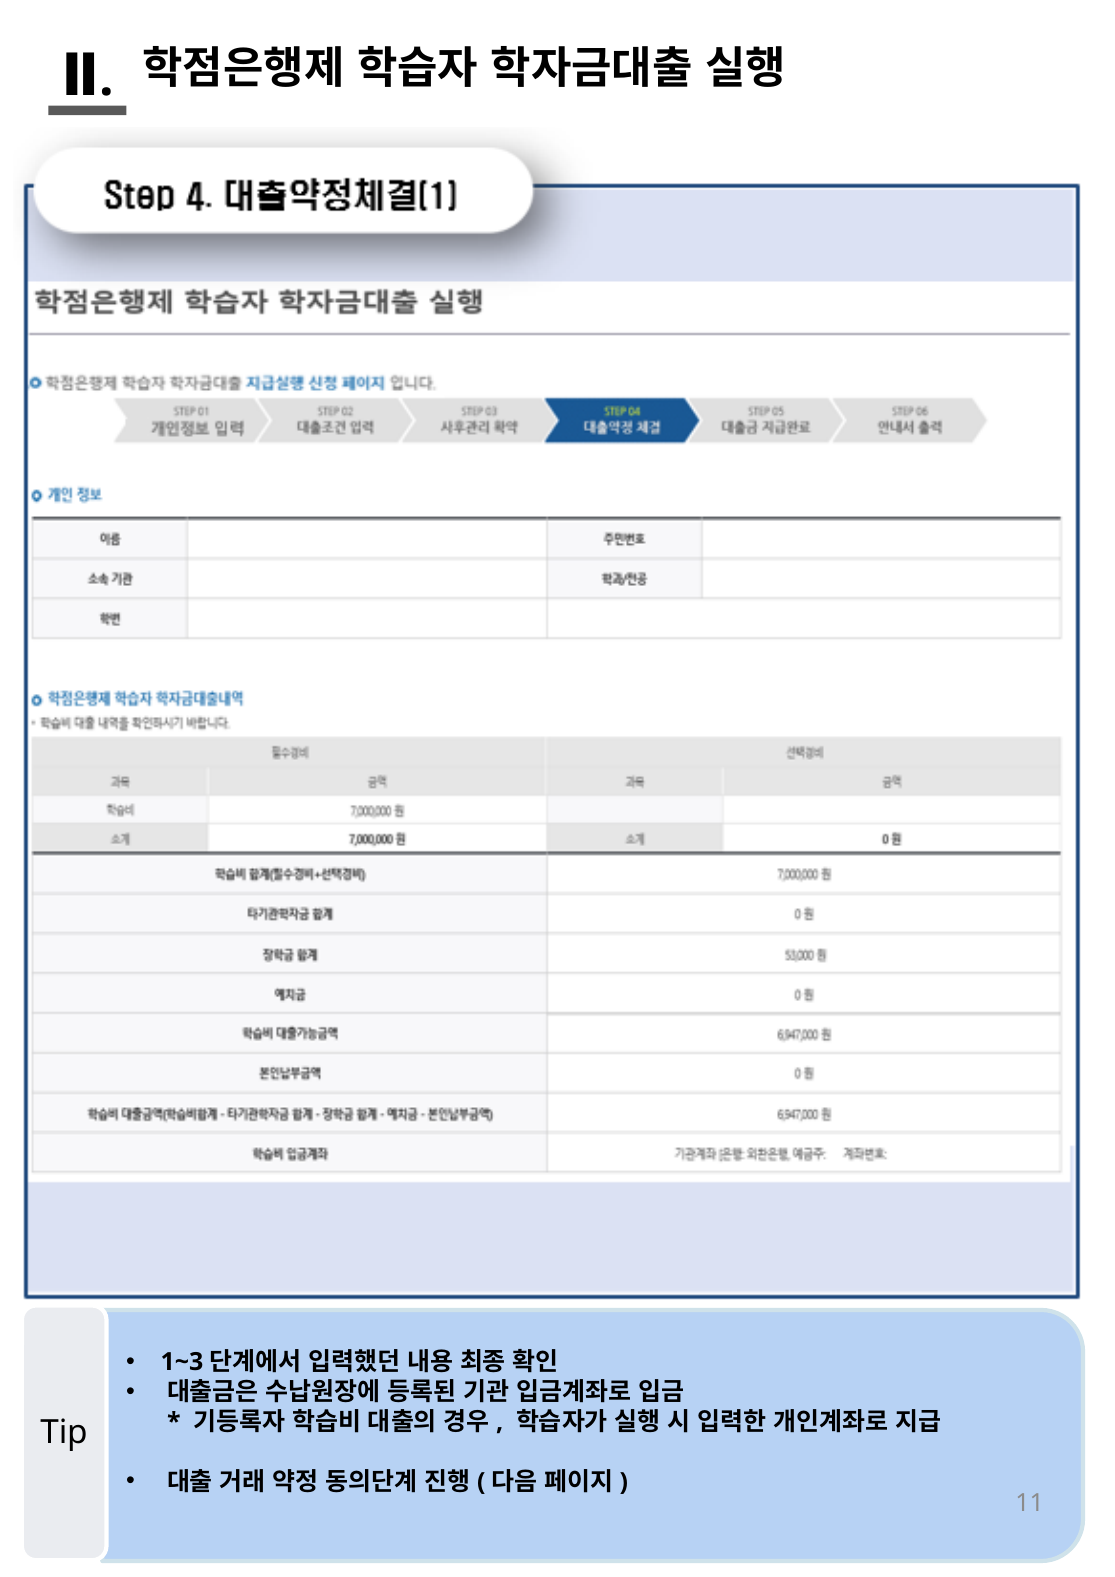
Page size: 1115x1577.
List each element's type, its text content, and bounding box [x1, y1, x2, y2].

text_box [110, 1314, 1084, 1562]
picture [13, 127, 1107, 1305]
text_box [21, 1314, 107, 1561]
text_box Ⅱ. [46, 29, 153, 115]
text_box 학점은행제 학습자 학자금대출 실행 [127, 31, 1110, 100]
